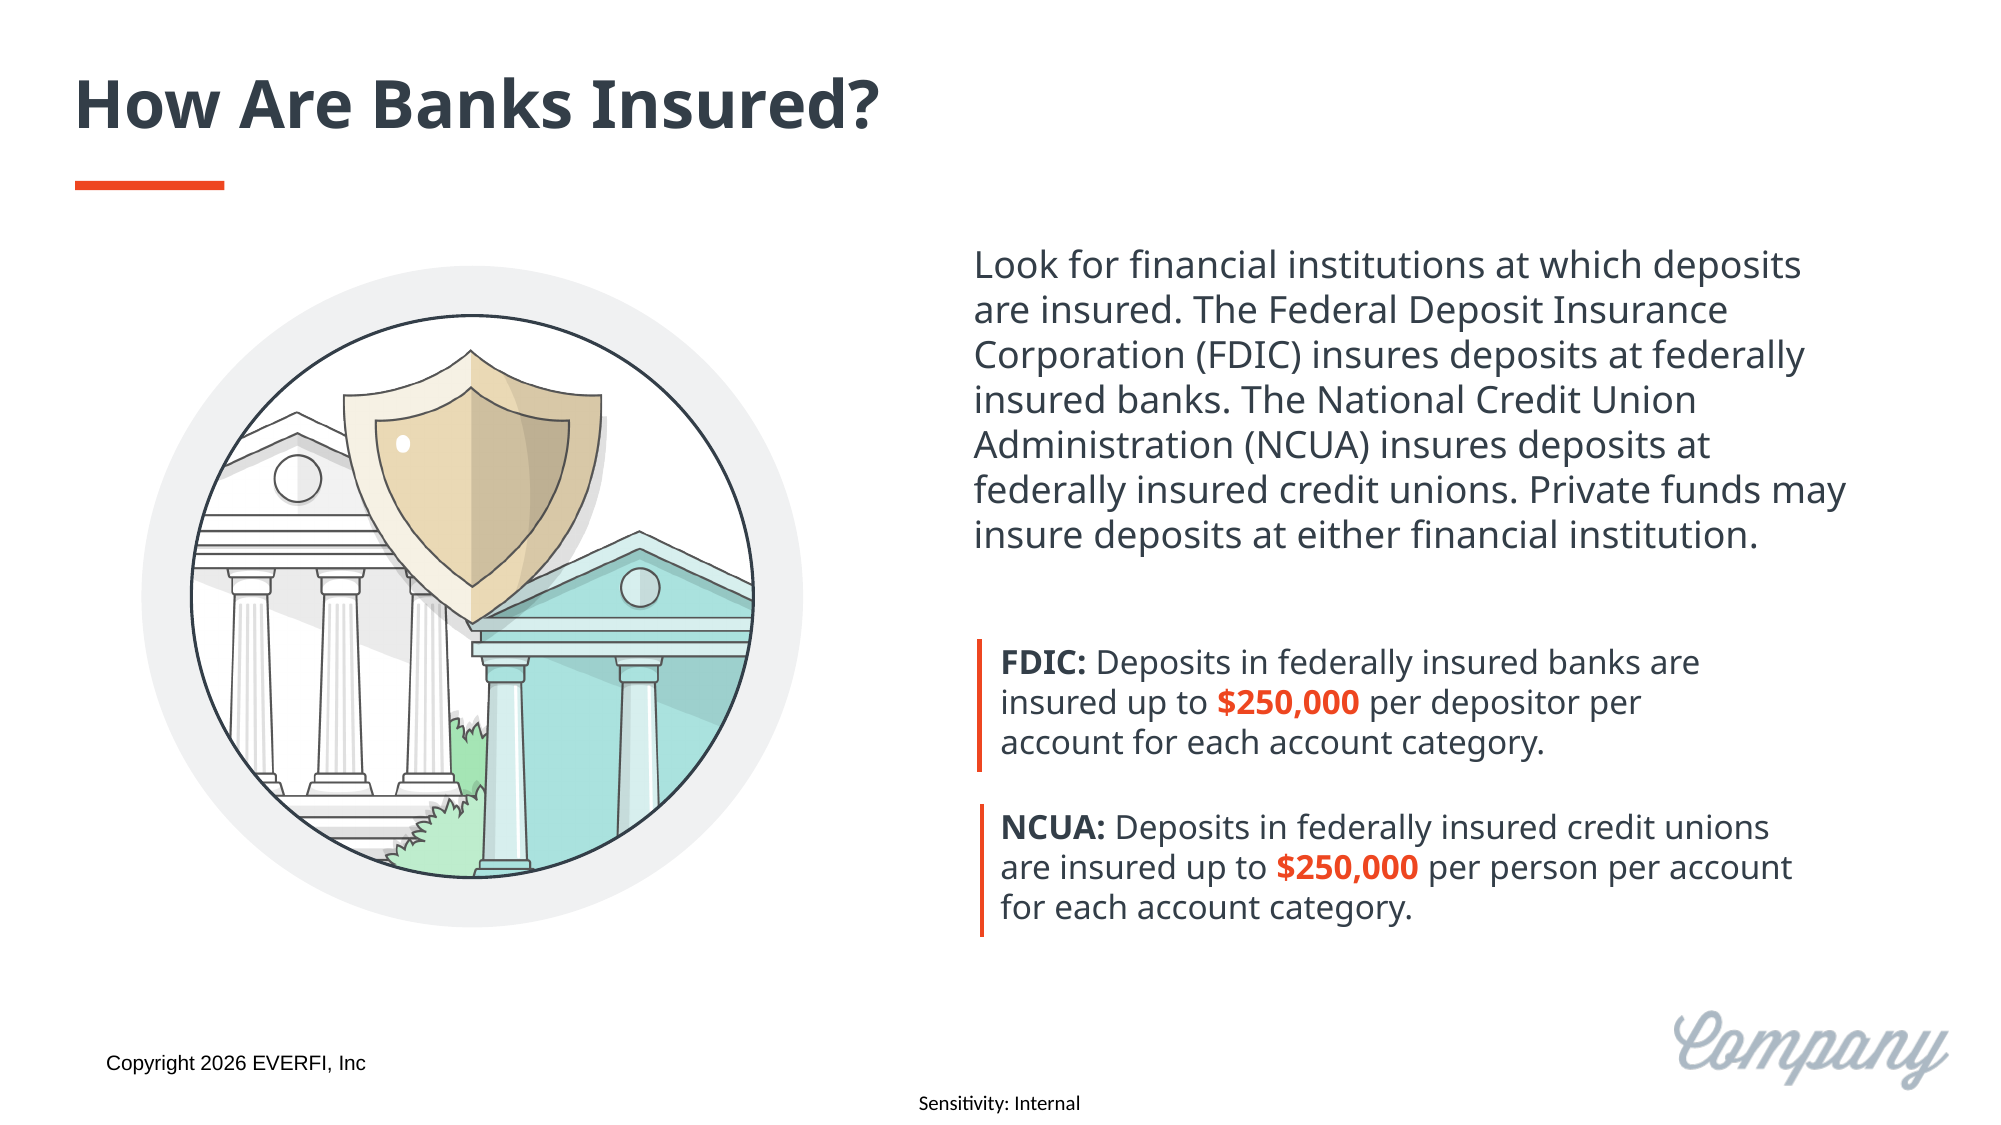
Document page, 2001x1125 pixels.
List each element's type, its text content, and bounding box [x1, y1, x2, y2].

picture [1665, 998, 1967, 1096]
text_box Look for financial institutions at which deposits are insured. The Federal Deposit Insurance Corporation (FDIC) insures deposits at federally insured banks. The National Credit Union Administration (NCUA) insures deposits at federally insured credit unions. Private funds may insure deposits at either financial institution. [958, 233, 1868, 617]
text_box FDIC: Deposits in federally insured banks are insured up to $250,000 per depositor per account for each account category. [985, 633, 1730, 770]
title How Are Banks Insured? [58, 63, 1950, 267]
text_box NCUA: Deposits in federally insured credit unions are insured up to $250,000 per person per account for each account category. [985, 798, 1831, 938]
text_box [141, 265, 804, 928]
footer Copyright 2026 EVERFI, Inc [91, 1041, 1440, 1125]
